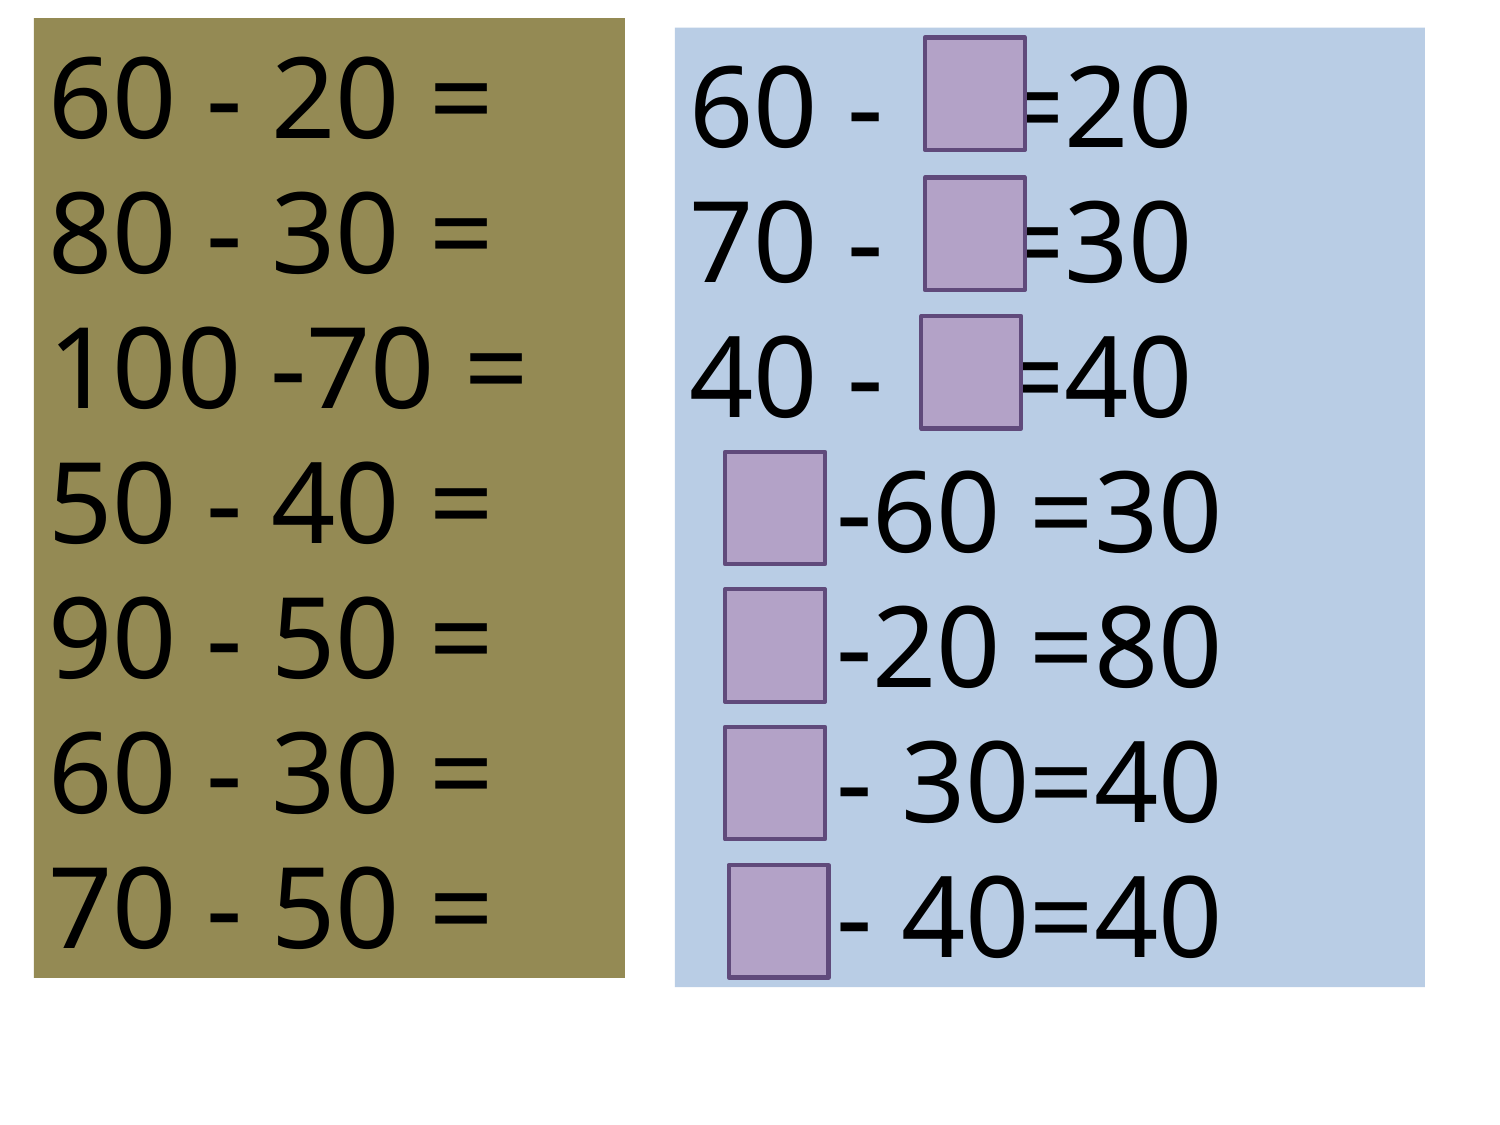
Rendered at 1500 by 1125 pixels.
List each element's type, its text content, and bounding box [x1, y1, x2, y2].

text_box 60 - 20 = 80 - 30 = 100 -70 = 50 - 40 = 90 - 50 = 60 - 30 = 70 - 50 = [33, 18, 625, 978]
text_box [923, 35, 1027, 152]
text_box [723, 450, 827, 566]
text_box [923, 175, 1027, 292]
text_box [919, 314, 1023, 431]
text_box [723, 725, 827, 841]
text_box 60 - =20 70 - =30 40 - =40 -60 =30 -20 =80 - 30=40 - 40=40 [674, 27, 1425, 988]
text_box [723, 587, 827, 704]
text_box [727, 863, 831, 980]
